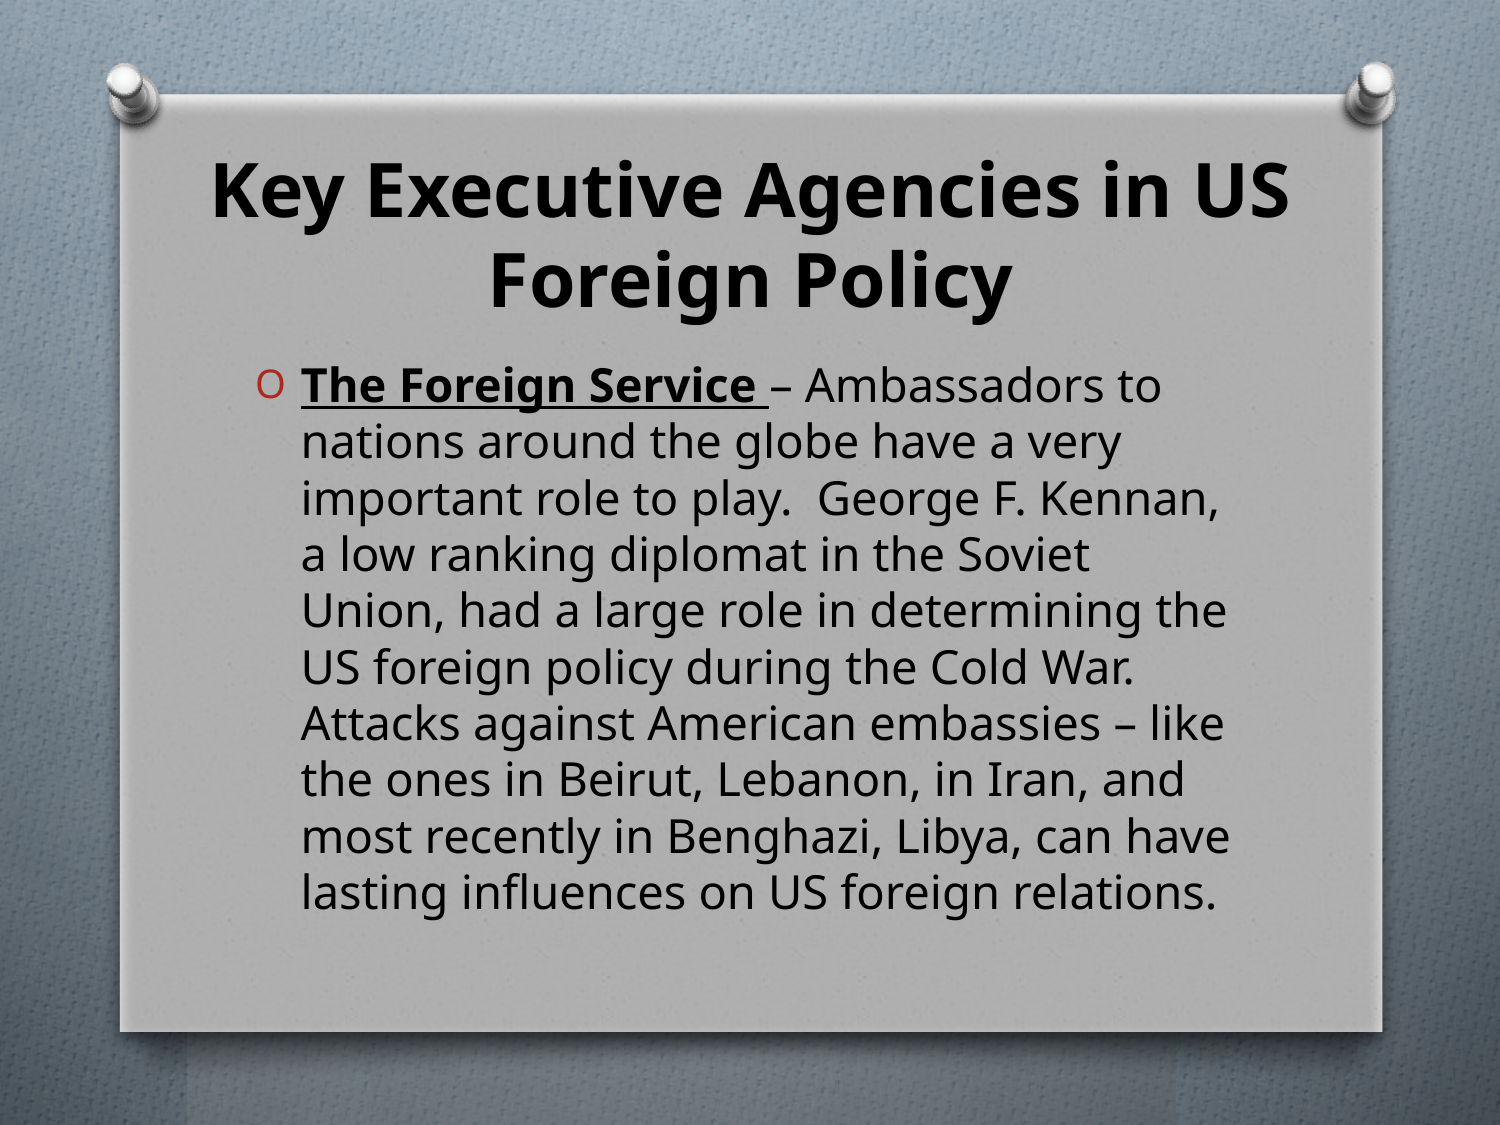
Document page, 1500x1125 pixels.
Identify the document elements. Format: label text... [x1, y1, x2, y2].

picture [75, 29, 198, 153]
picture [1317, 35, 1439, 156]
list The Foreign Service – Ambassadors to nations around the globe have a very important role to play. George F. Kennan, a low ranking diplomat in the Soviet Union, had a large role in determining the US foreign policy during the Cold War. Attacks against American embassies – like the ones in Beirut, Lebanon, in Iran, and most recently in Benghazi, Libya, can have lasting influences on US foreign relations. [240, 347, 1257, 939]
title Key Executive Agencies in US Foreign Policy [179, 134, 1323, 332]
